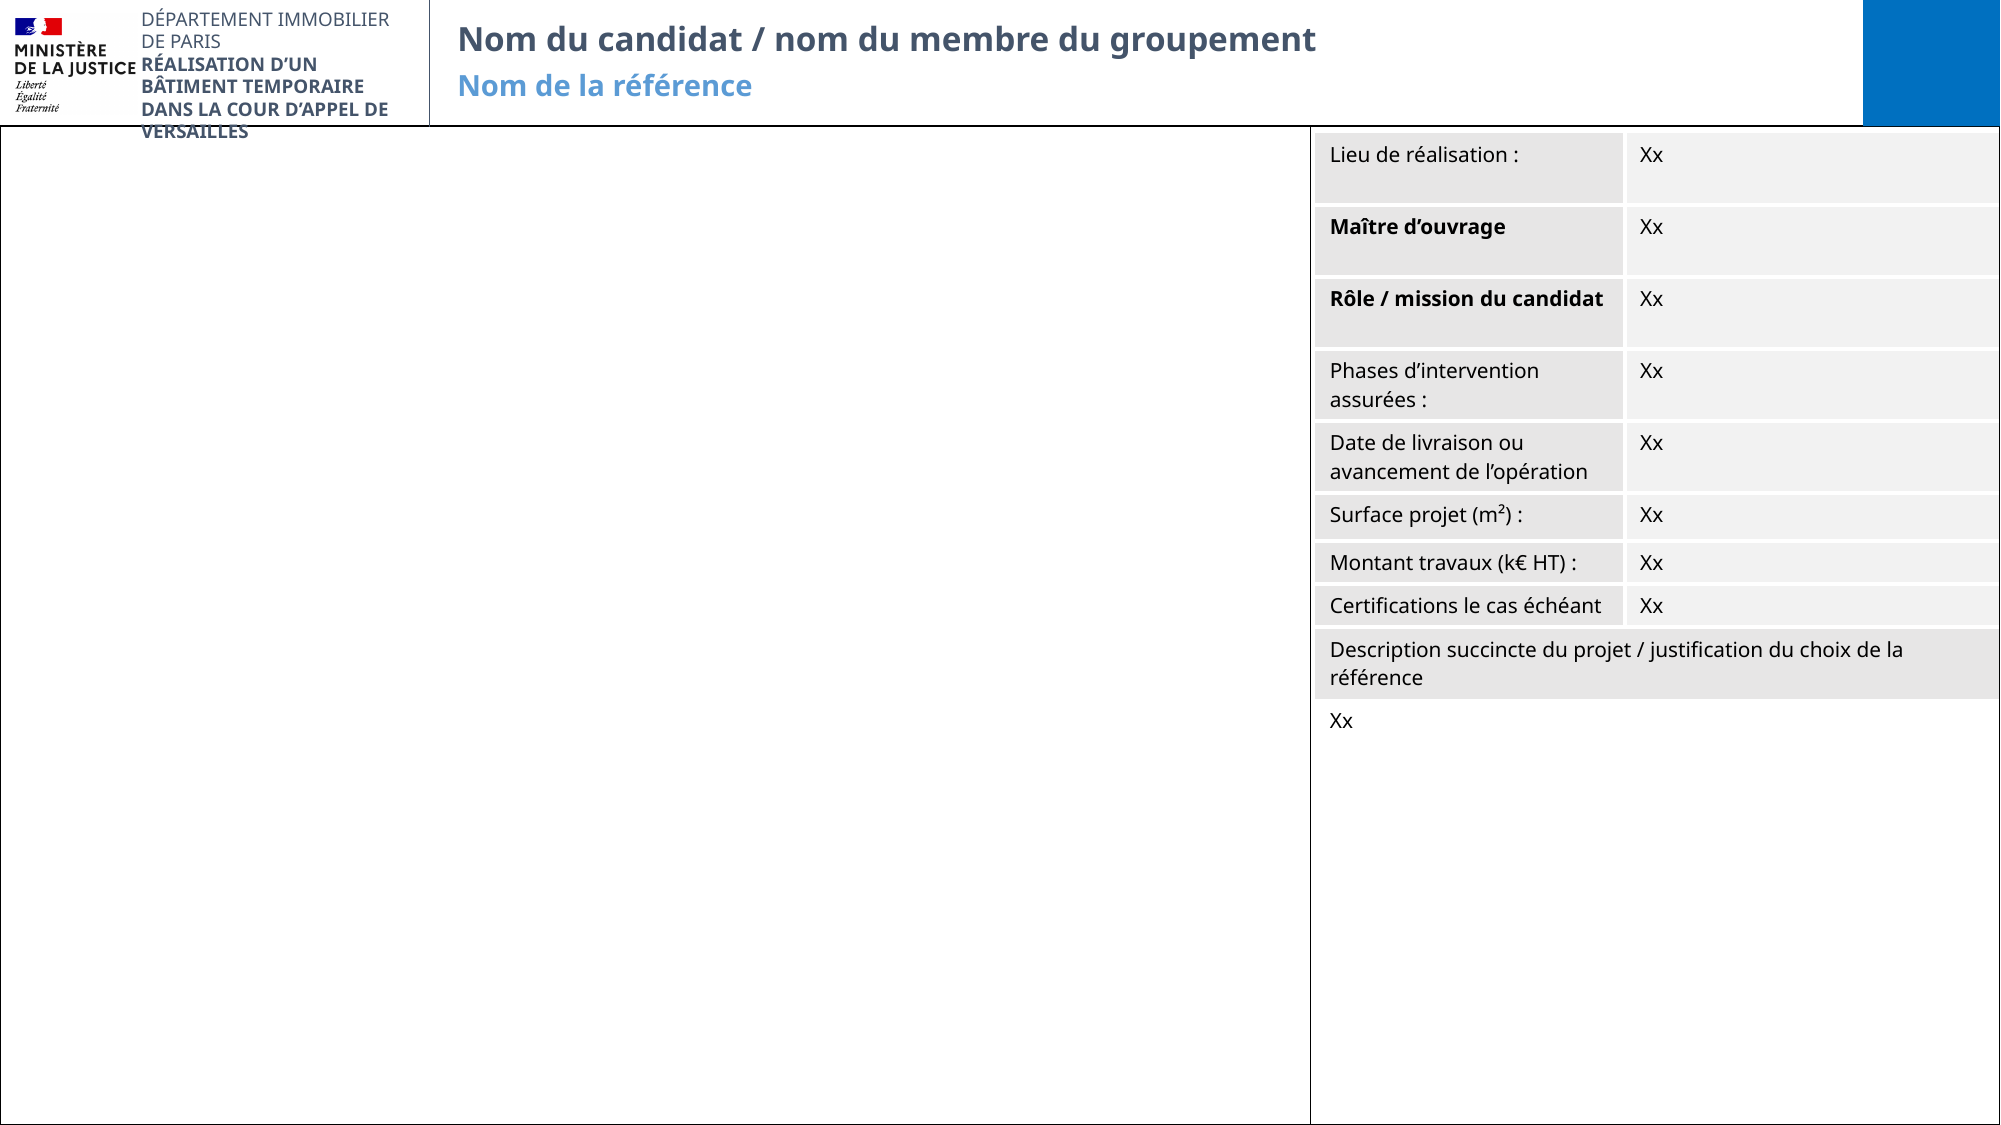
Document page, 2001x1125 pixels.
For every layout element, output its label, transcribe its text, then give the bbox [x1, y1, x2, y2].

table_cell Montant travaux (k€ HT) : [1315, 543, 1623, 582]
table_cell Xx [1627, 207, 1999, 275]
table_cell Phases d’intervention assurées : [1315, 351, 1623, 419]
text_box Nom du candidat / nom du membre du groupement [442, 21, 1859, 61]
table_cell Surface projet (m²) : [1315, 495, 1623, 539]
table_cell Certifications le cas échéant [1315, 586, 1623, 625]
table_cell Maître d’ouvrage [1315, 207, 1623, 275]
table_cell Description succincte du projet / justification du choix de la référence [1315, 629, 1999, 699]
text_box Nom de la référence [442, 63, 1859, 112]
text_box [1862, 0, 2000, 127]
table_cell Xx [1627, 495, 1999, 539]
table_header Lieu de réalisation : [1315, 133, 1623, 203]
table_cell Xx [1627, 543, 1999, 582]
table_cell Rôle / mission du candidat [1315, 279, 1623, 347]
table_cell Xx [1627, 351, 1999, 419]
table_header Xx [1627, 133, 1999, 203]
table_cell Date de livraison ou avancement de l’opération [1315, 423, 1623, 491]
picture [11, 13, 138, 115]
table_cell Xx [1315, 699, 1999, 901]
text_box DÉPARTEMENT IMMOBILIER DE PARIS RÉALISATION D’UN BÂTIMENT TEMPORAIRE DANS LA COUR D’APPEL DE VERSAILLES [126, 0, 433, 150]
table_cell Xx [1627, 423, 1999, 491]
table_cell Xx [1627, 586, 1999, 625]
table_cell Xx [1627, 279, 1999, 347]
